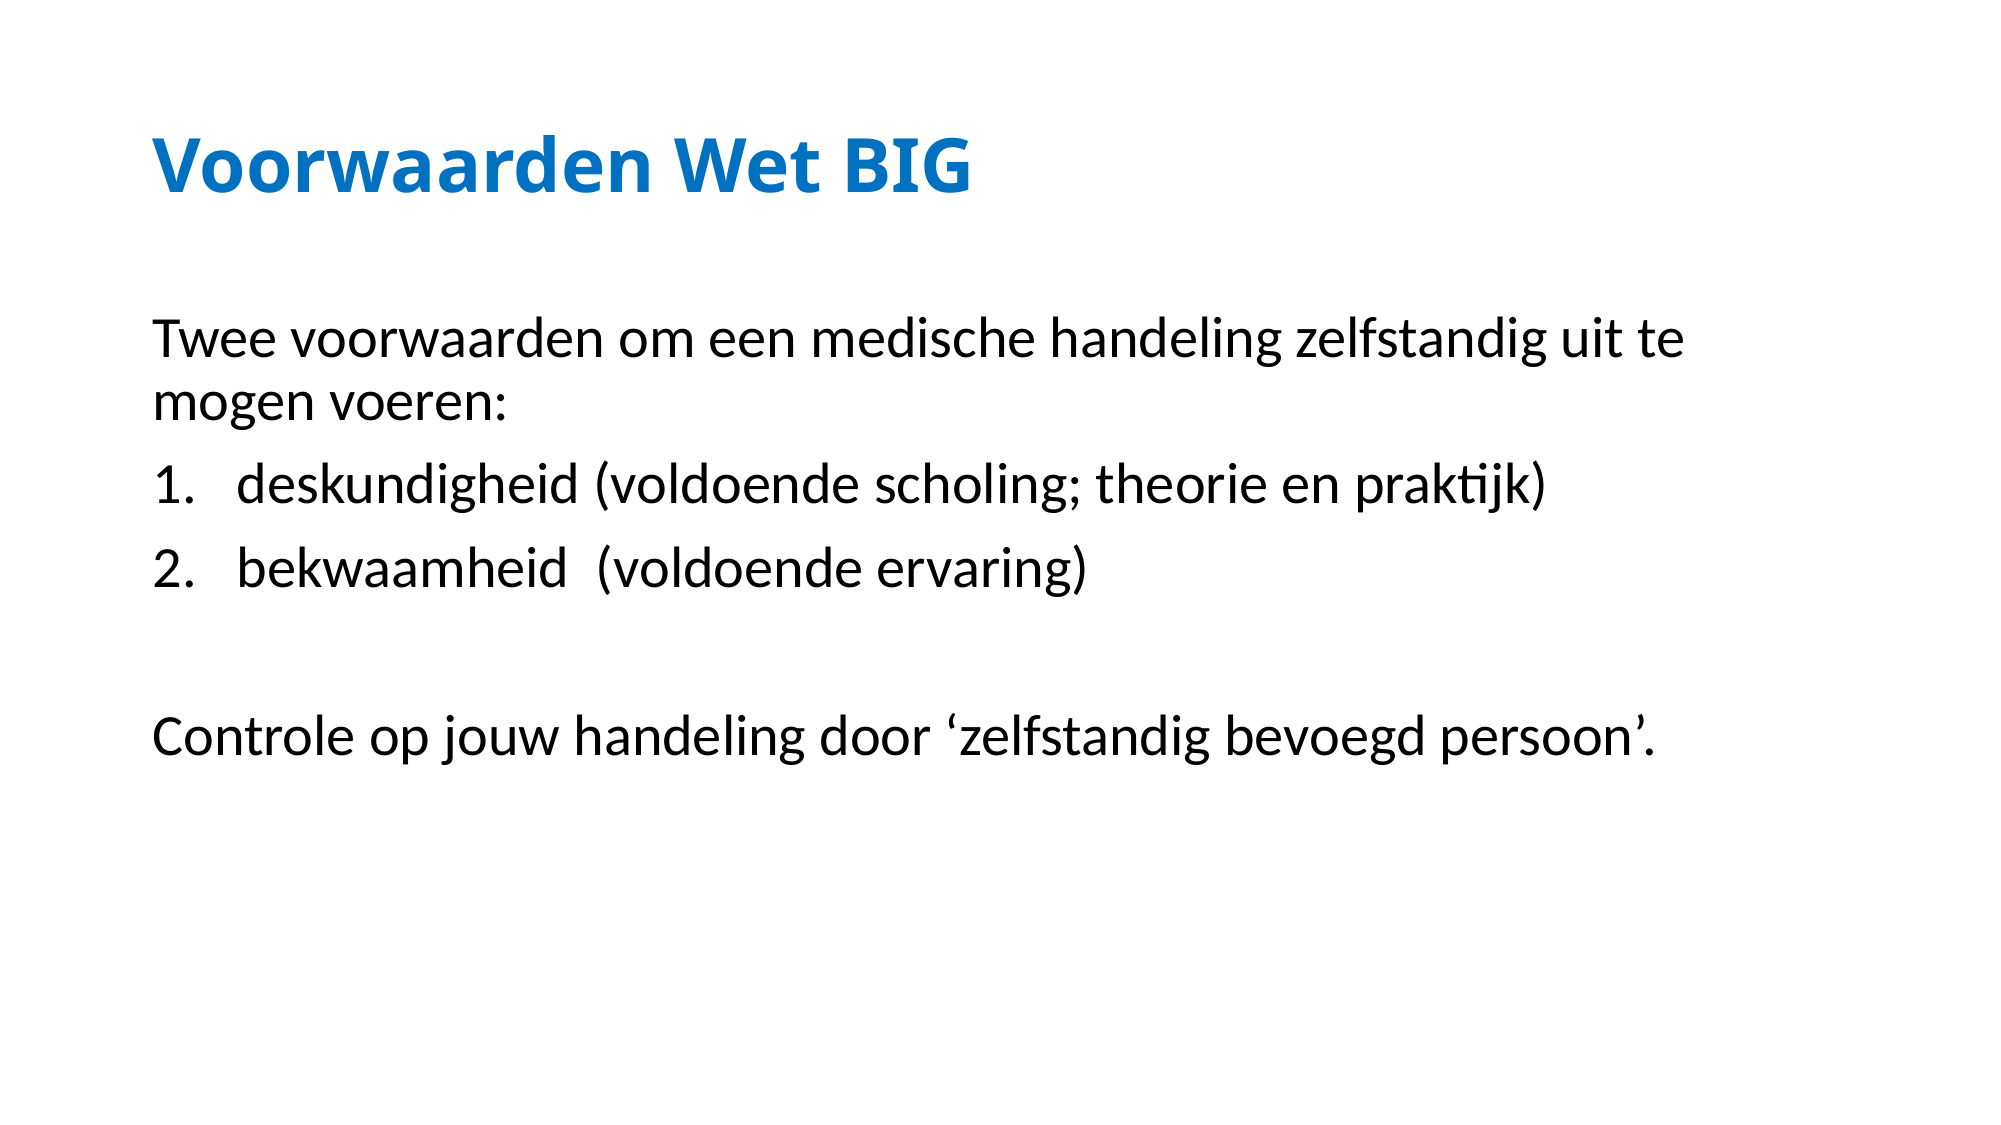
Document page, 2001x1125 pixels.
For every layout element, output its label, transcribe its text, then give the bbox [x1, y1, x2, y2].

list Twee voorwaarden om een medische handeling zelfstandig uit te mogen voeren: deskundigheid (voldoende scholing; theorie en praktijk) bekwaamheid (voldoende ervaring) Controle op jouw handeling door ‘zelfstandig bevoegd persoon’. [137, 299, 1863, 1014]
title Voorwaarden Wet BIG [137, 59, 1863, 278]
